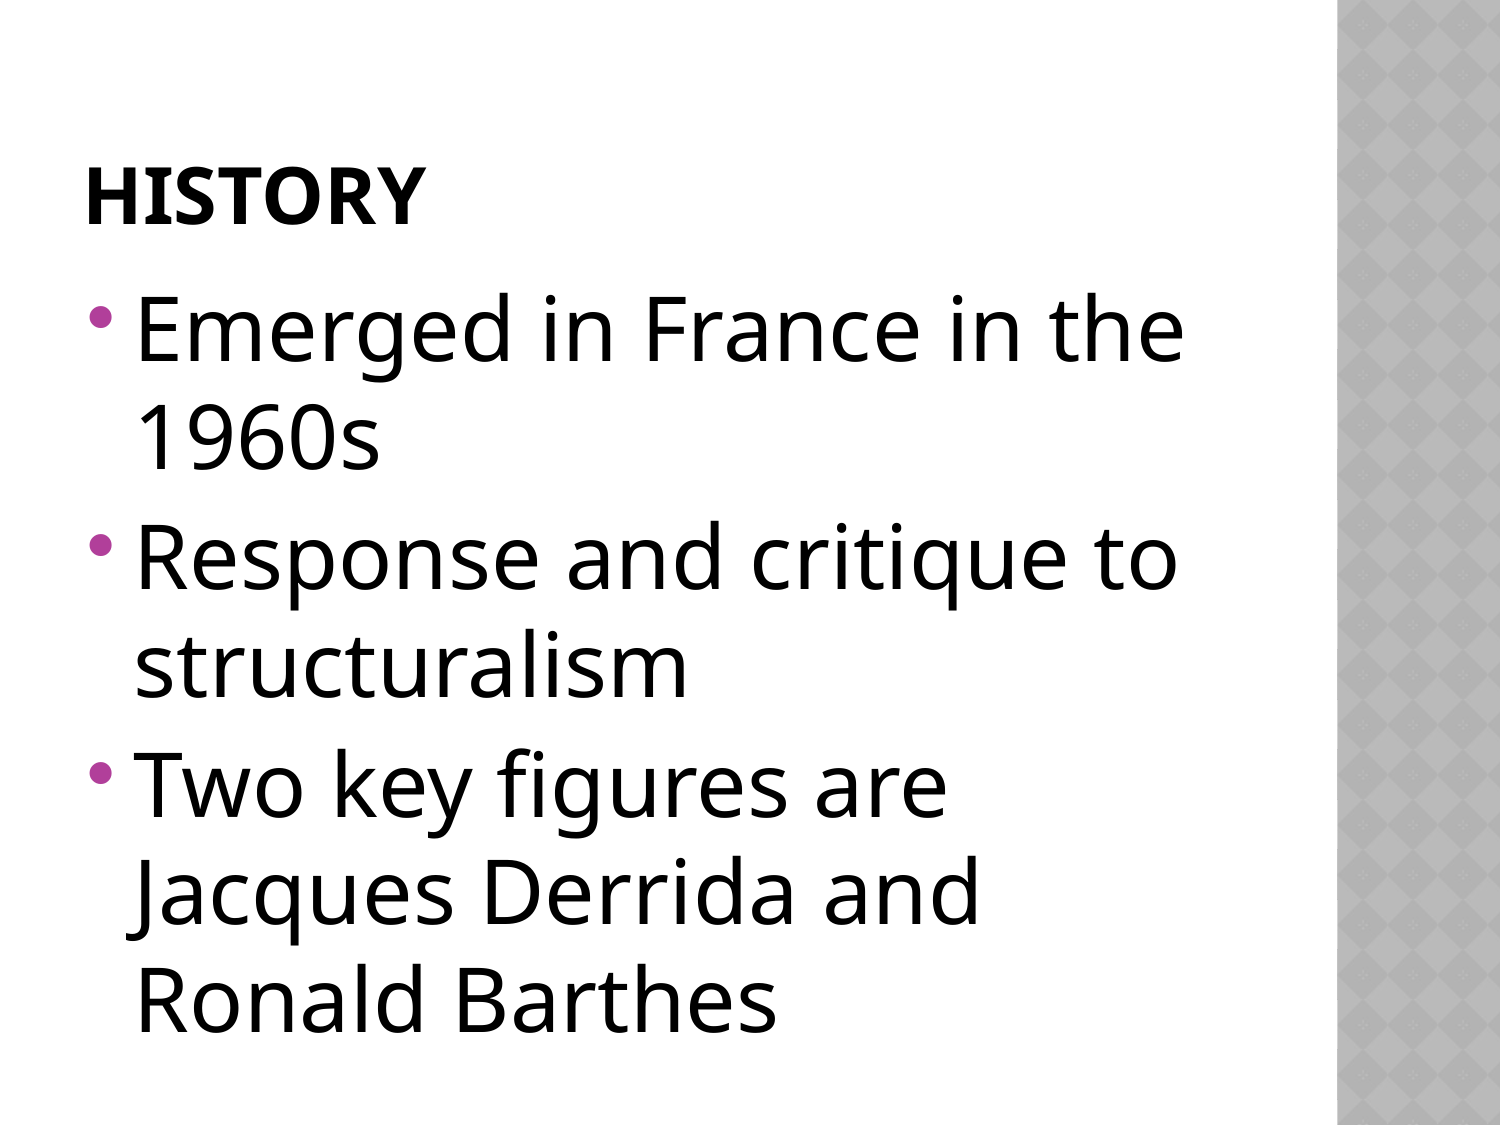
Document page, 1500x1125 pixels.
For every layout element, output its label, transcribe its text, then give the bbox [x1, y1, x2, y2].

title History [75, 52, 1263, 240]
list Emerged in France in the 1960s Response and critique to structuralism Two key figures are Jacques Derrida and Ronald Barthes [75, 264, 1263, 1059]
